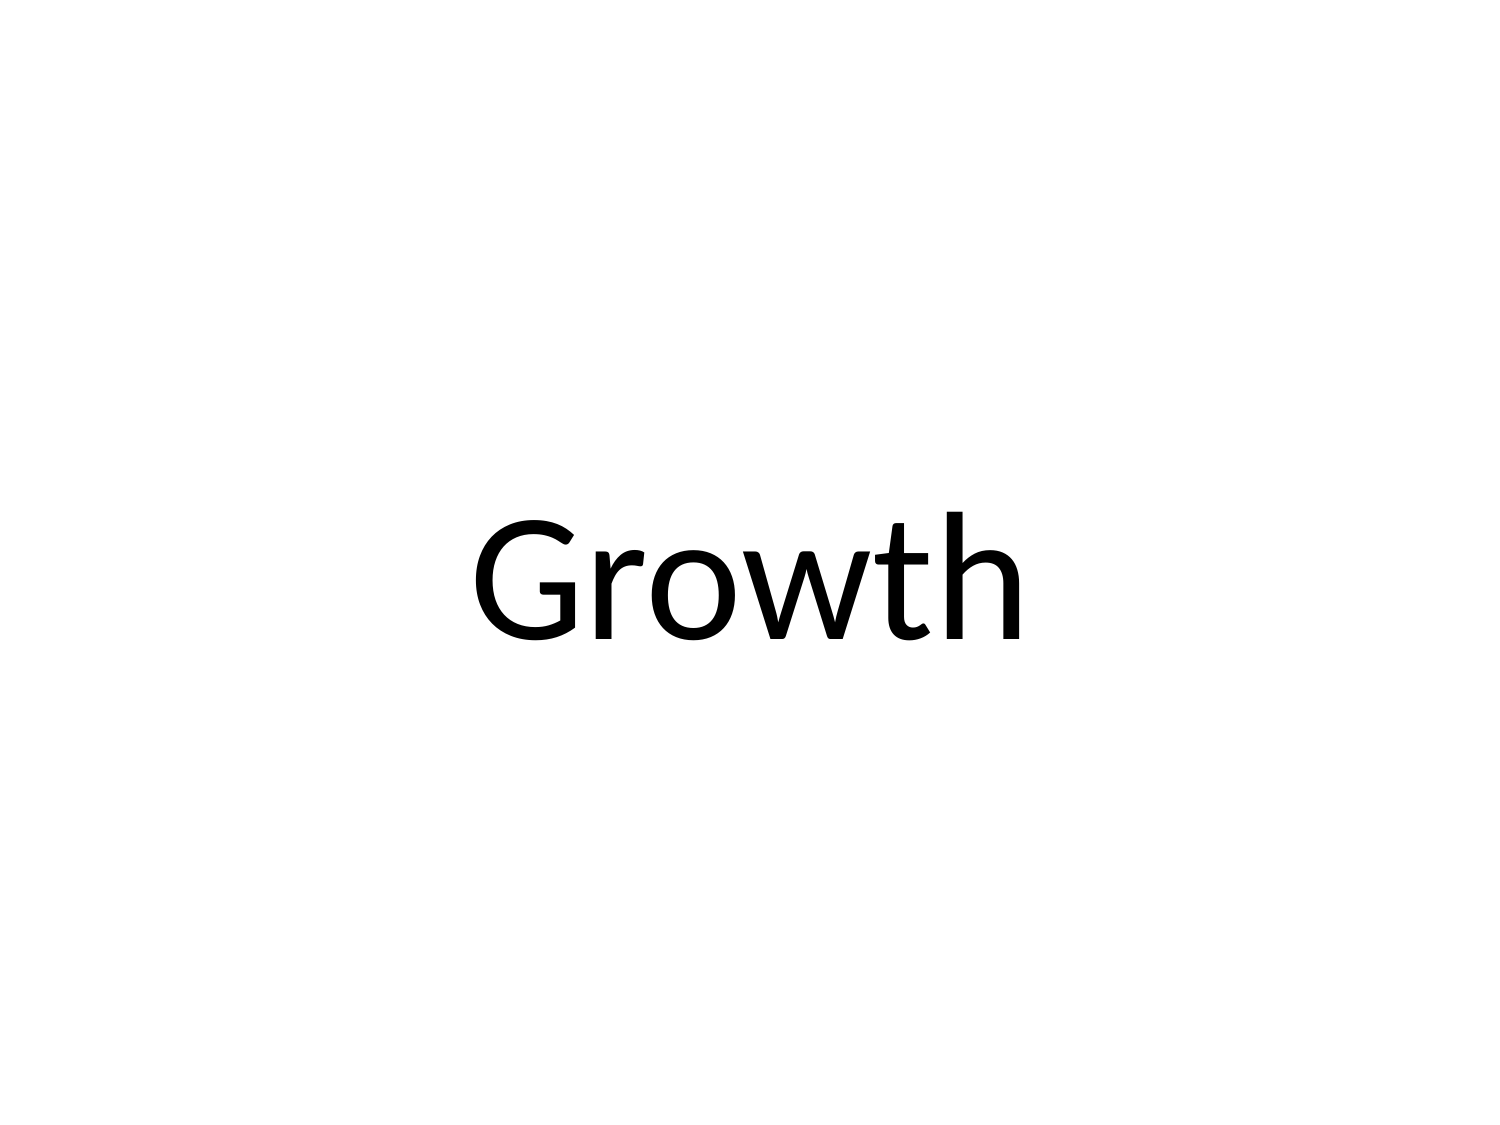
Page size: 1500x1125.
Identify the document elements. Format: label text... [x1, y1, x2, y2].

title Growth [75, 45, 1425, 1088]
